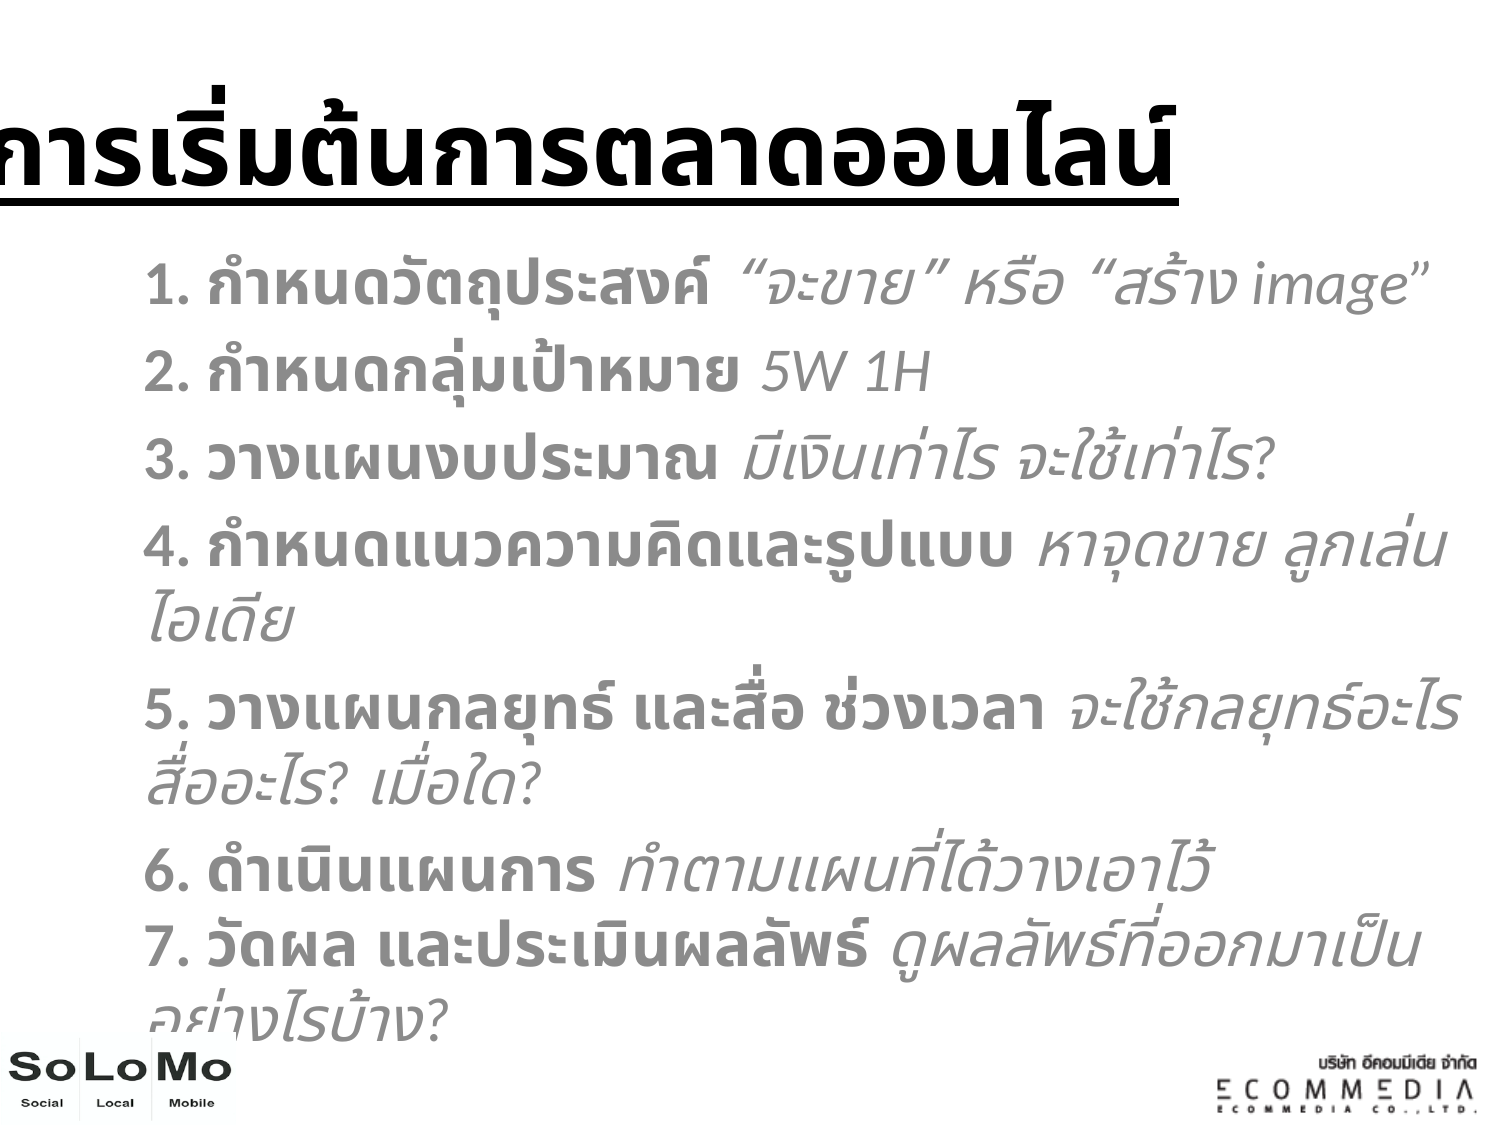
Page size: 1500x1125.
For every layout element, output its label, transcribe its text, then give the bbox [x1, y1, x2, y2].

title การเริ่มต้นการตลาดออนไลน์ [0, 23, 1219, 265]
subtitle 1. กำหนดวัตถุประสงค์ “จะขาย” หรือ “สร้าง image” 2. กำหนดกลุ่มเป้าหมาย 5W 1H 3. วางแผนงบประมาณ มีเงินเท่าไร จะใช้เท่าไร? 4. กำหนดแนวความคิดและรูปแบบ หาจุดขาย ลูกเล่น ไอเดีย 5. วางแผนกลยุทธ์ และสื่อ ช่วงเวลา จะใช้กลยุทธ์อะไร สื่ออะไร? เมื่อใด? 6. ดำเนินแผนการ ทำตามแผนที่ได้วางเอาไว้ 7. วัดผล และประเมินผลลัพธ์ ดูผลลัพธ์ที่ออกมาเป็น อย่างไรบ้าง? ปล. ตอนท้ายมี WorkShop [128, 234, 1500, 973]
picture [0, 1031, 237, 1125]
picture [1206, 1031, 1489, 1116]
